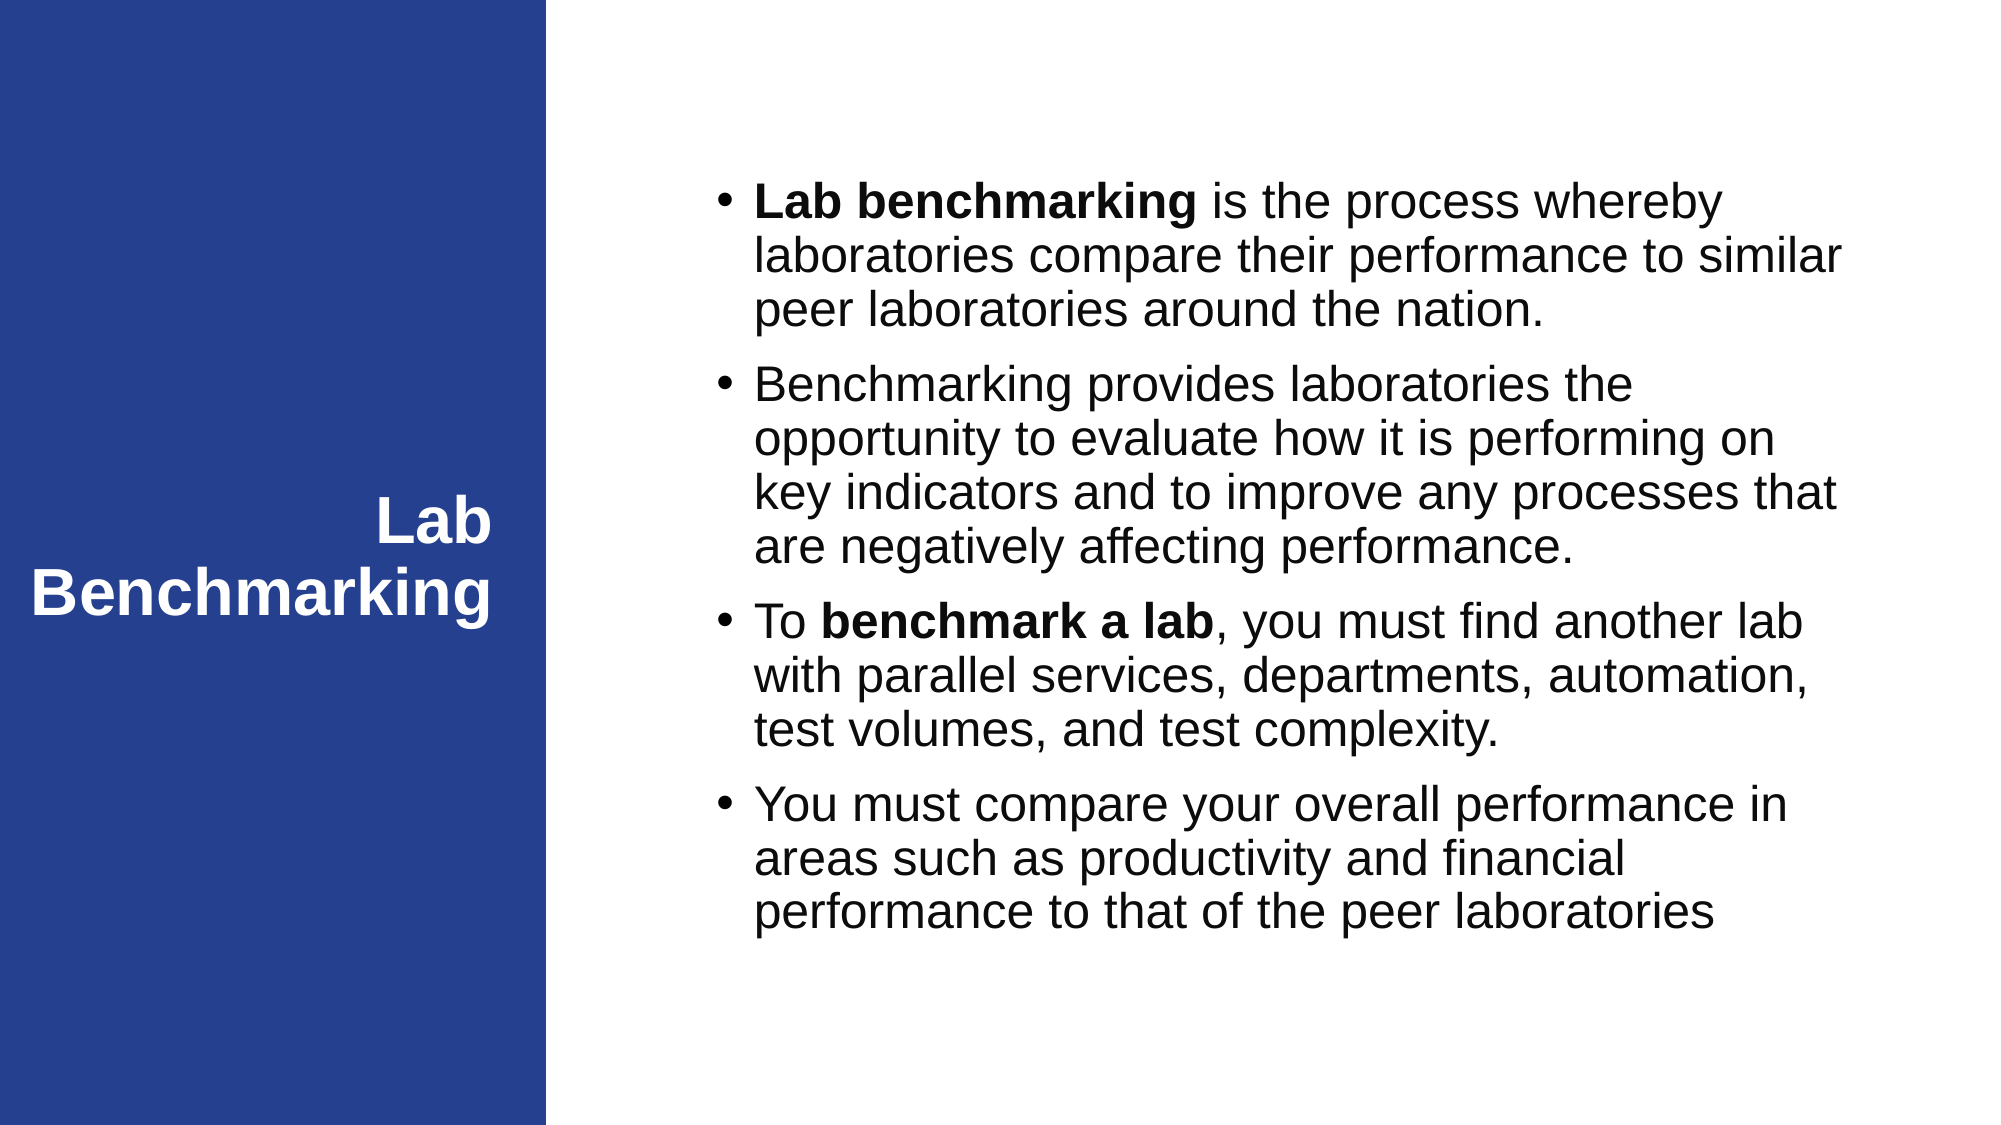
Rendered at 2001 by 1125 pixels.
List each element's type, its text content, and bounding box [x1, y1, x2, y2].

list Lab benchmarking is the process whereby laboratories compare their performance to similar peer laboratories around the nation. Benchmarking provides laboratories the opportunity to evaluate how it is performing on key indicators and to improve any processes that are negatively affecting performance. To benchmark a lab, you must find another lab with parallel services, departments, automation, test volumes, and test complexity. You must compare your overall performance in areas such as productivity and financial performance to that of the peer laboratories [701, 107, 1866, 1009]
title Lab Benchmarking [13, 448, 509, 667]
